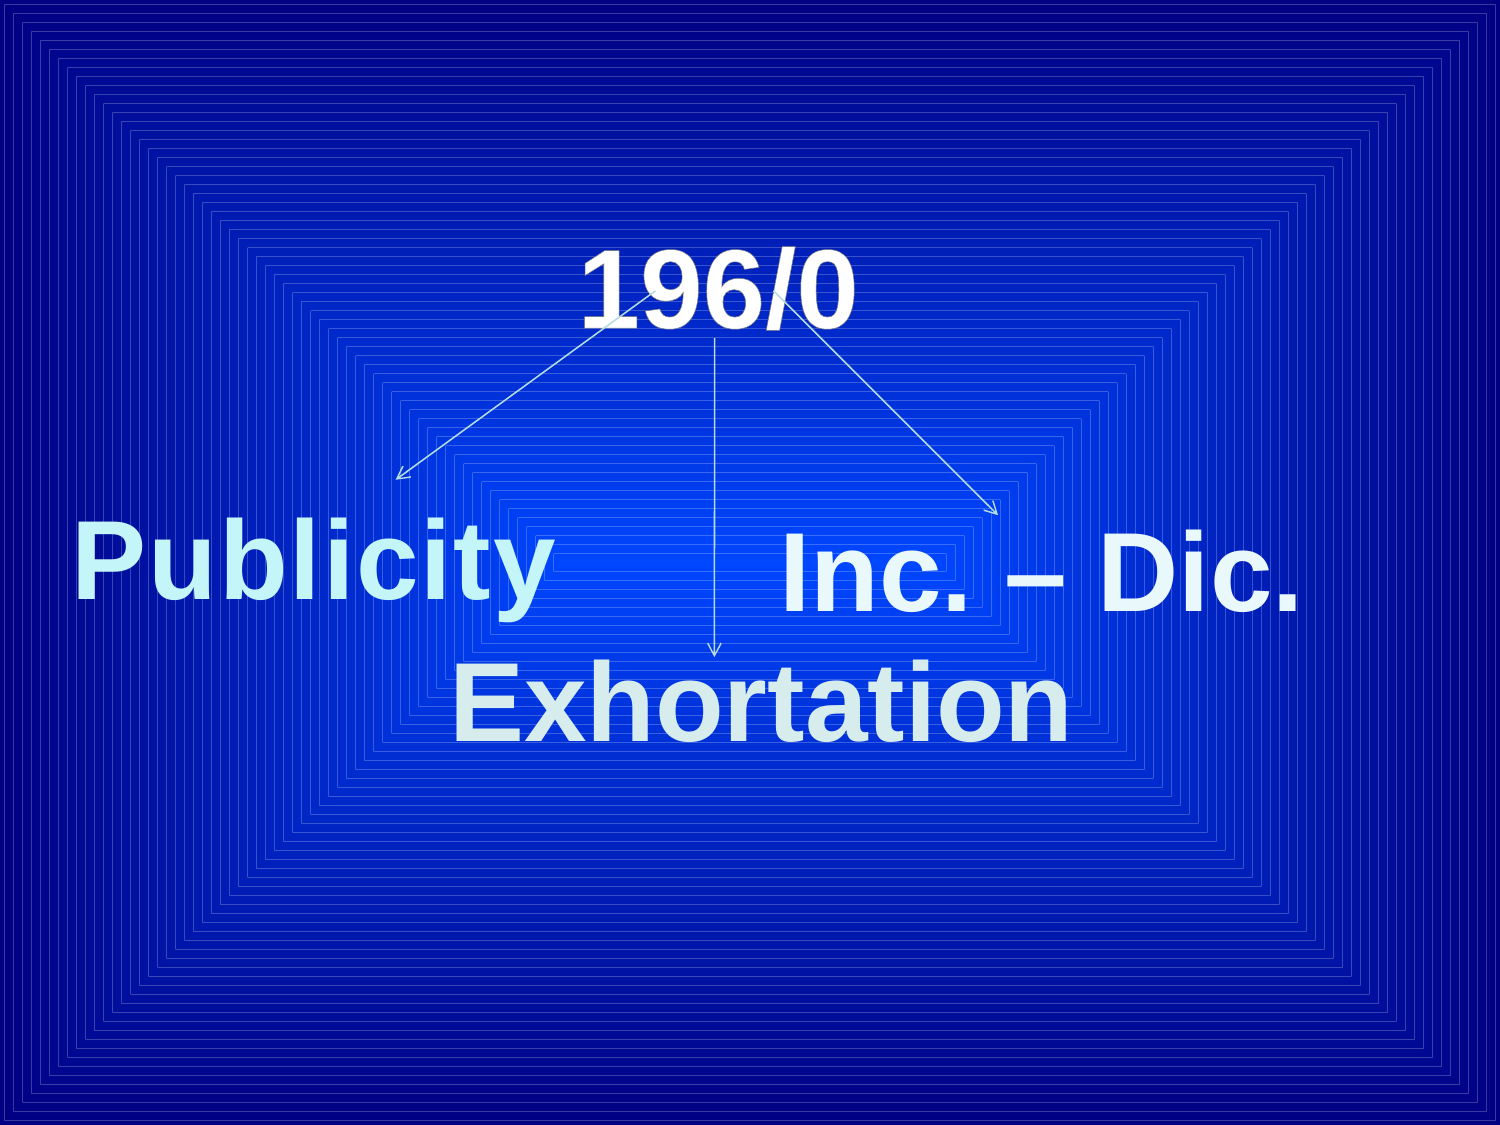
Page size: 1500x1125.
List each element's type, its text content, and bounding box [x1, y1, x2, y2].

text_box Exhortation [434, 621, 1090, 772]
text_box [395, 290, 656, 480]
text_box Publicity [56, 479, 573, 630]
text_box 196/0 [562, 208, 874, 358]
text_box Inc. – Dic. [764, 491, 1320, 642]
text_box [773, 290, 999, 516]
